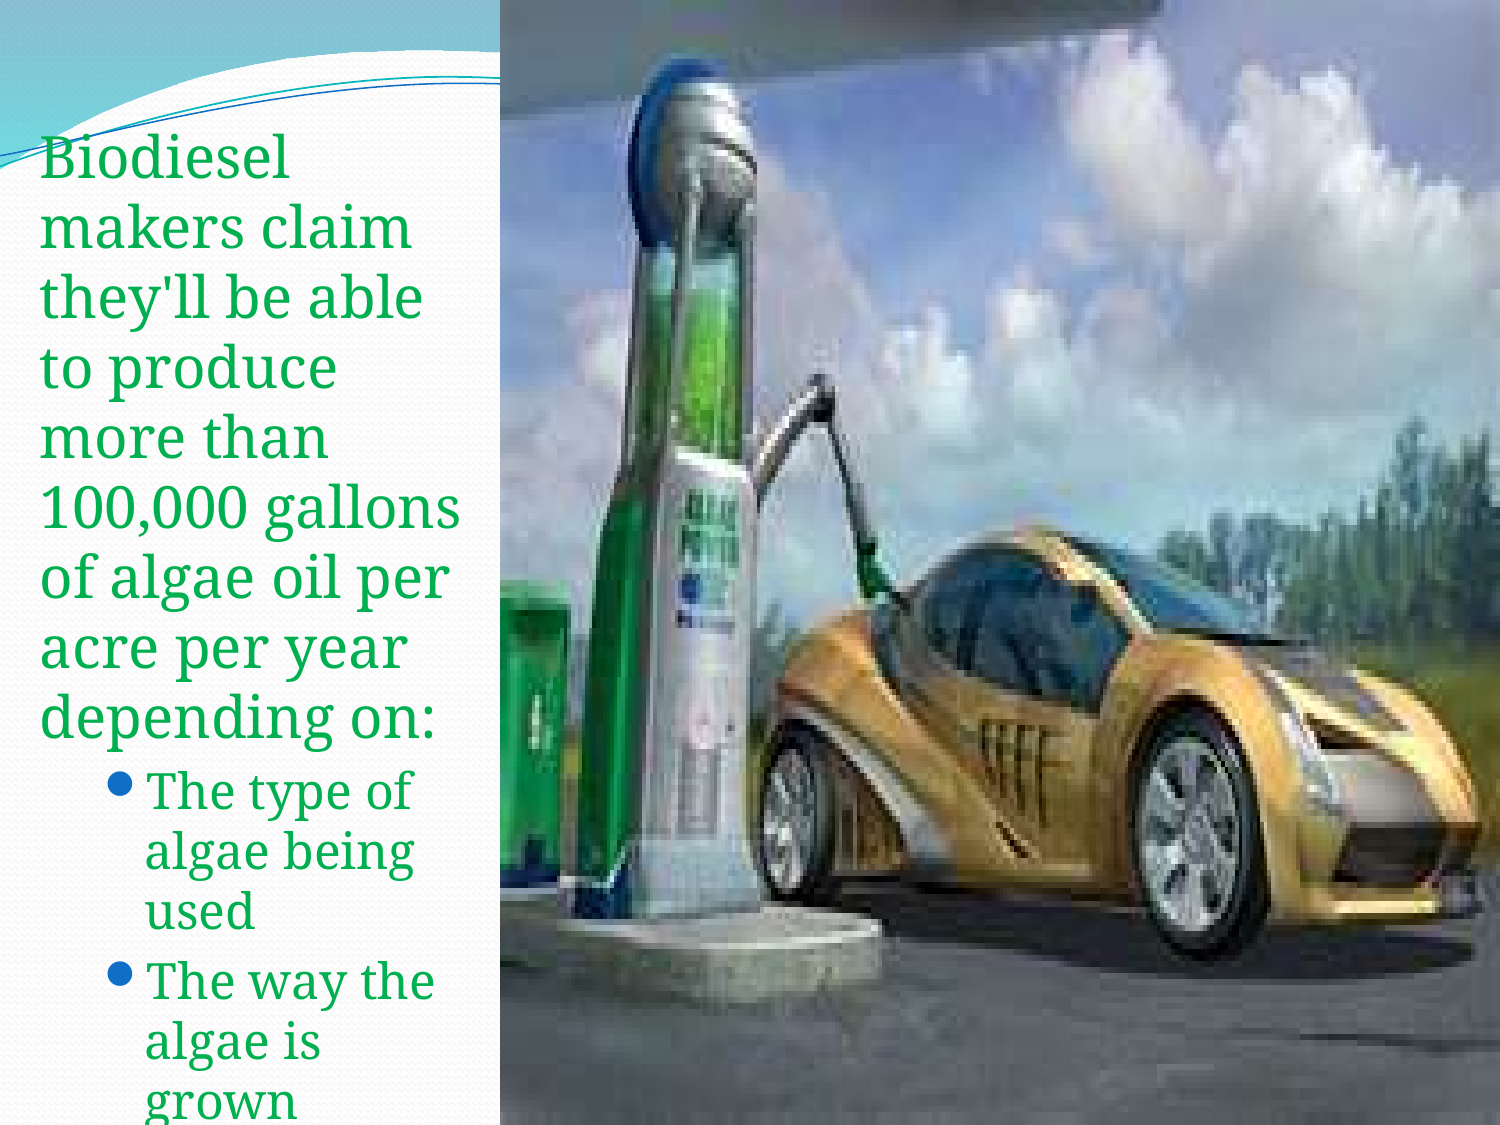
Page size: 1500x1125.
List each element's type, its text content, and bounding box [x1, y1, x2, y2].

list Biodiesel makers claim they'll be able to produce more than 100,000 gallons of algae oil per acre per year depending on: The type of algae being used The way the algae is grown [24, 112, 488, 1038]
picture [499, 0, 1500, 1125]
